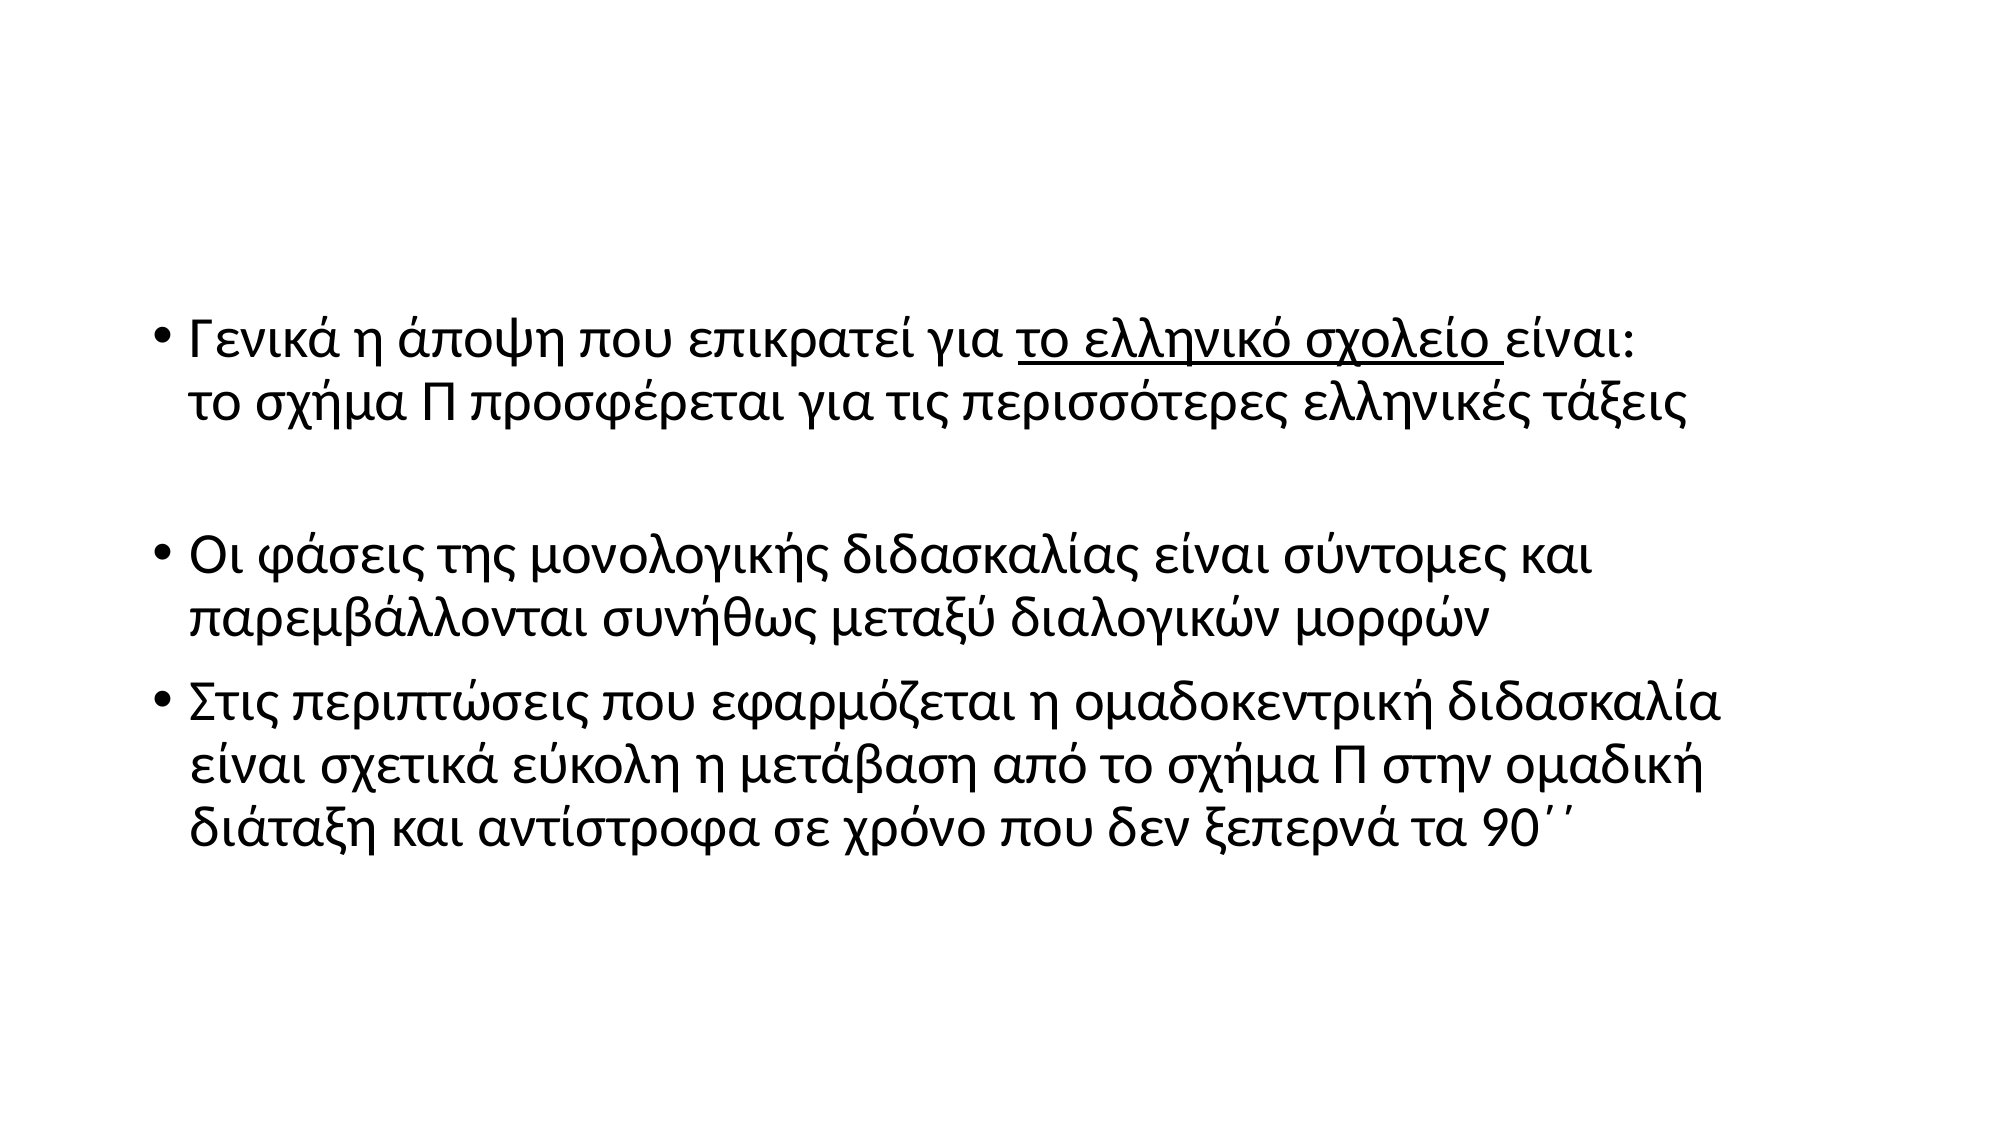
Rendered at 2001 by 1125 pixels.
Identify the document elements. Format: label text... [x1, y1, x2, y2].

list Γενικά η άποψη που επικρατεί για το ελληνικό σχολείο είναι: το σχήμα Π προσφέρεται για τις περισσότερες ελληνικές τάξεις Οι φάσεις της μονολογικής διδασκαλίας είναι σύντομες και παρεμβάλλονται συνήθως μεταξύ διαλογικών μορφών Στις περιπτώσεις που εφαρμόζεται η ομαδοκεντρική διδασκαλία είναι σχετικά εύκολη η μετάβαση από το σχήμα Π στην ομαδική διάταξη και αντίστροφα σε χρόνο που δεν ξεπερνά τα 90΄΄ [137, 299, 1863, 1014]
